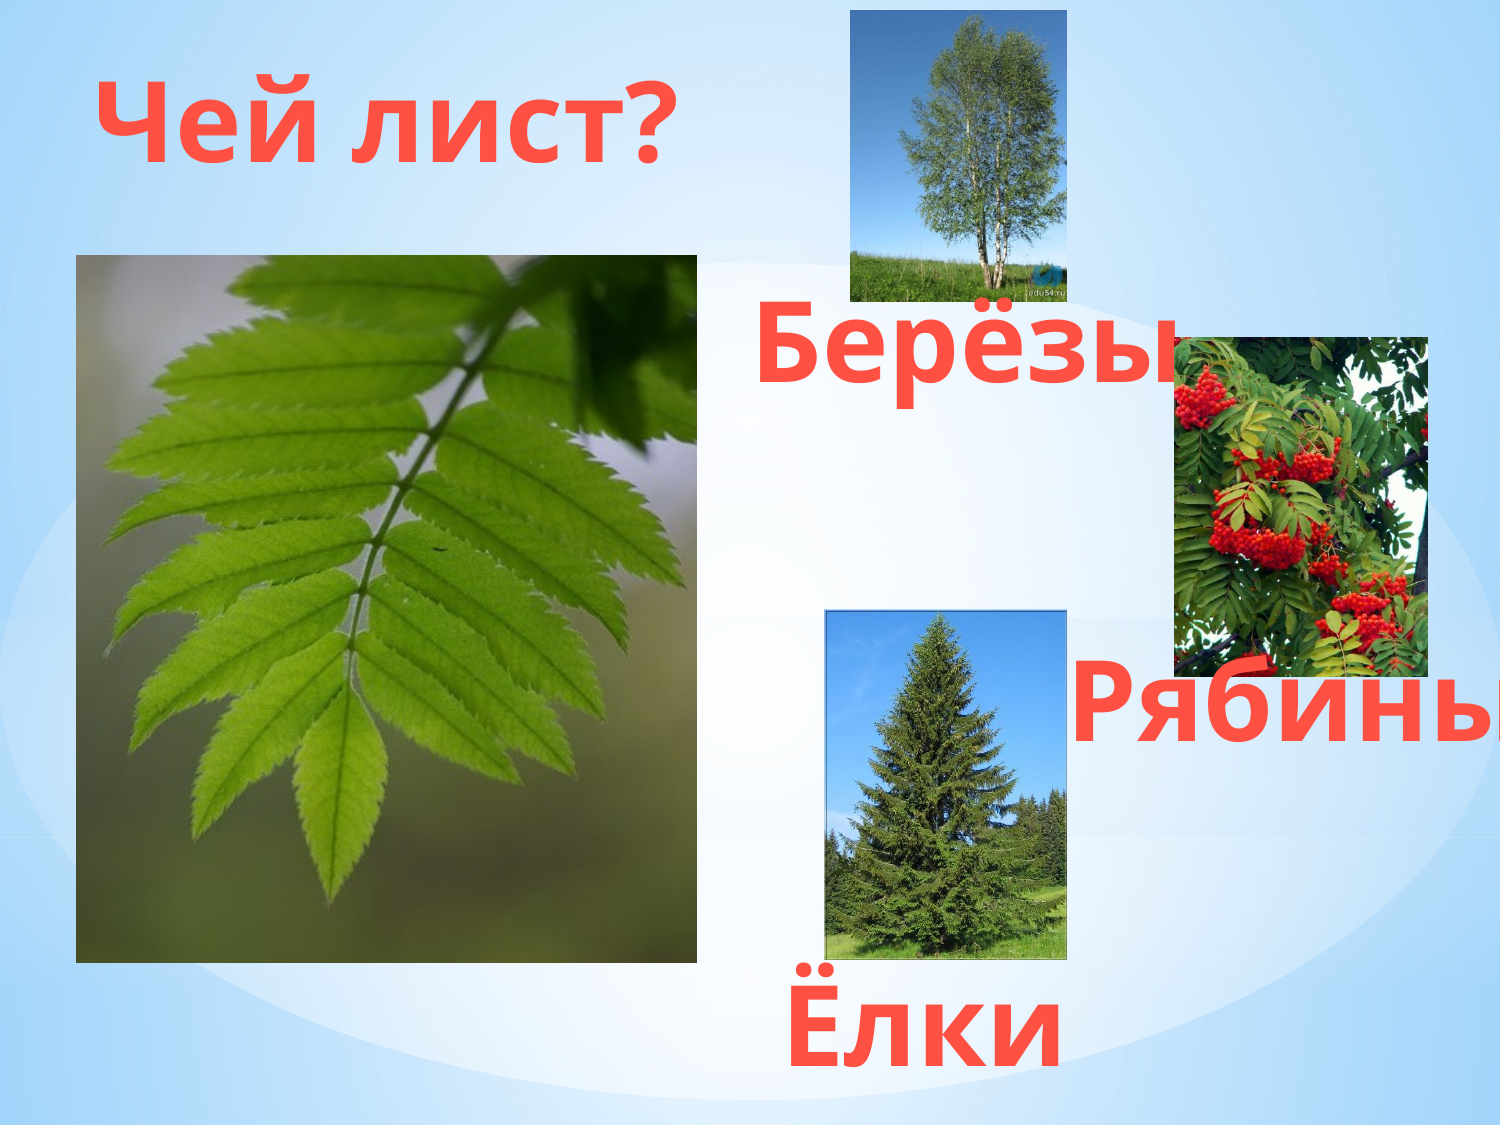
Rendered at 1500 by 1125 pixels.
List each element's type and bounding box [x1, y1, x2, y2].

text_box [777, 608, 1073, 1099]
text_box [751, 10, 1184, 414]
text_box [76, 42, 697, 964]
text_box [1071, 337, 1500, 774]
